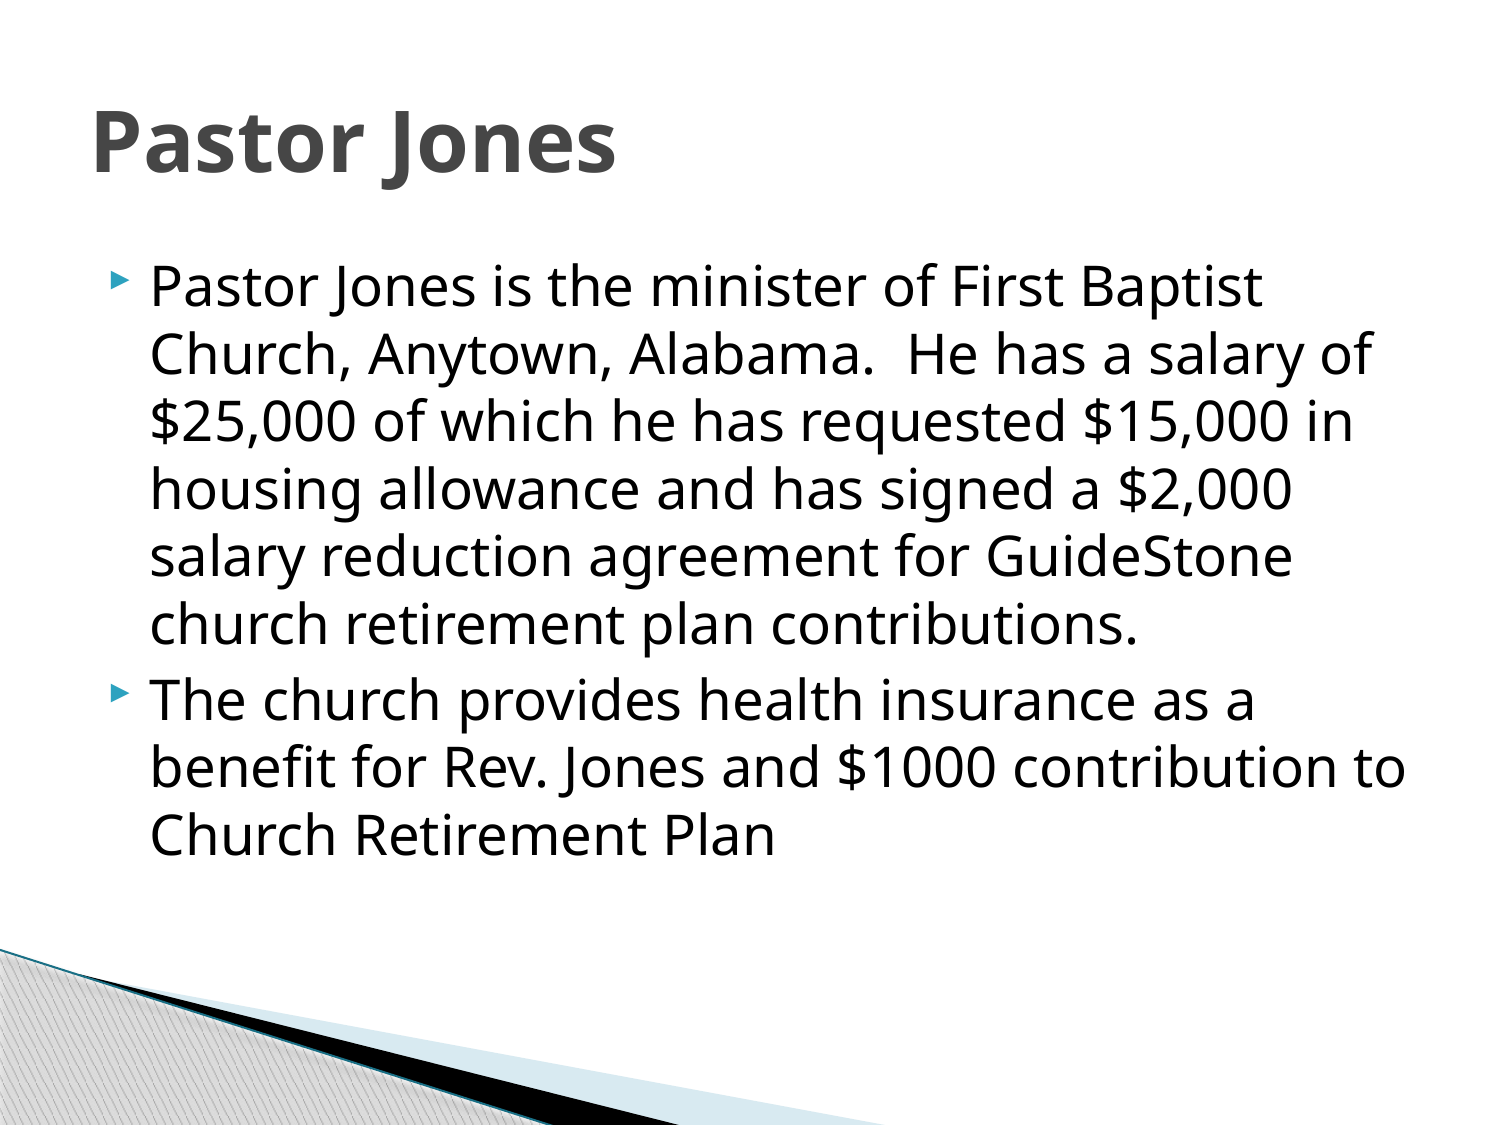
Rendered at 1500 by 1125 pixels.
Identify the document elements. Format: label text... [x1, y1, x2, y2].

title Pastor Jones [75, 45, 1425, 233]
list Pastor Jones is the minister of First Baptist Church, Anytown, Alabama. He has a salary of $25,000 of which he has requested $15,000 in housing allowance and has signed a $2,000 salary reduction agreement for GuideStone church retirement plan contributions. The church provides health insurance as a benefit for Rev. Jones and $1000 contribution to Church Retirement Plan [75, 243, 1425, 986]
